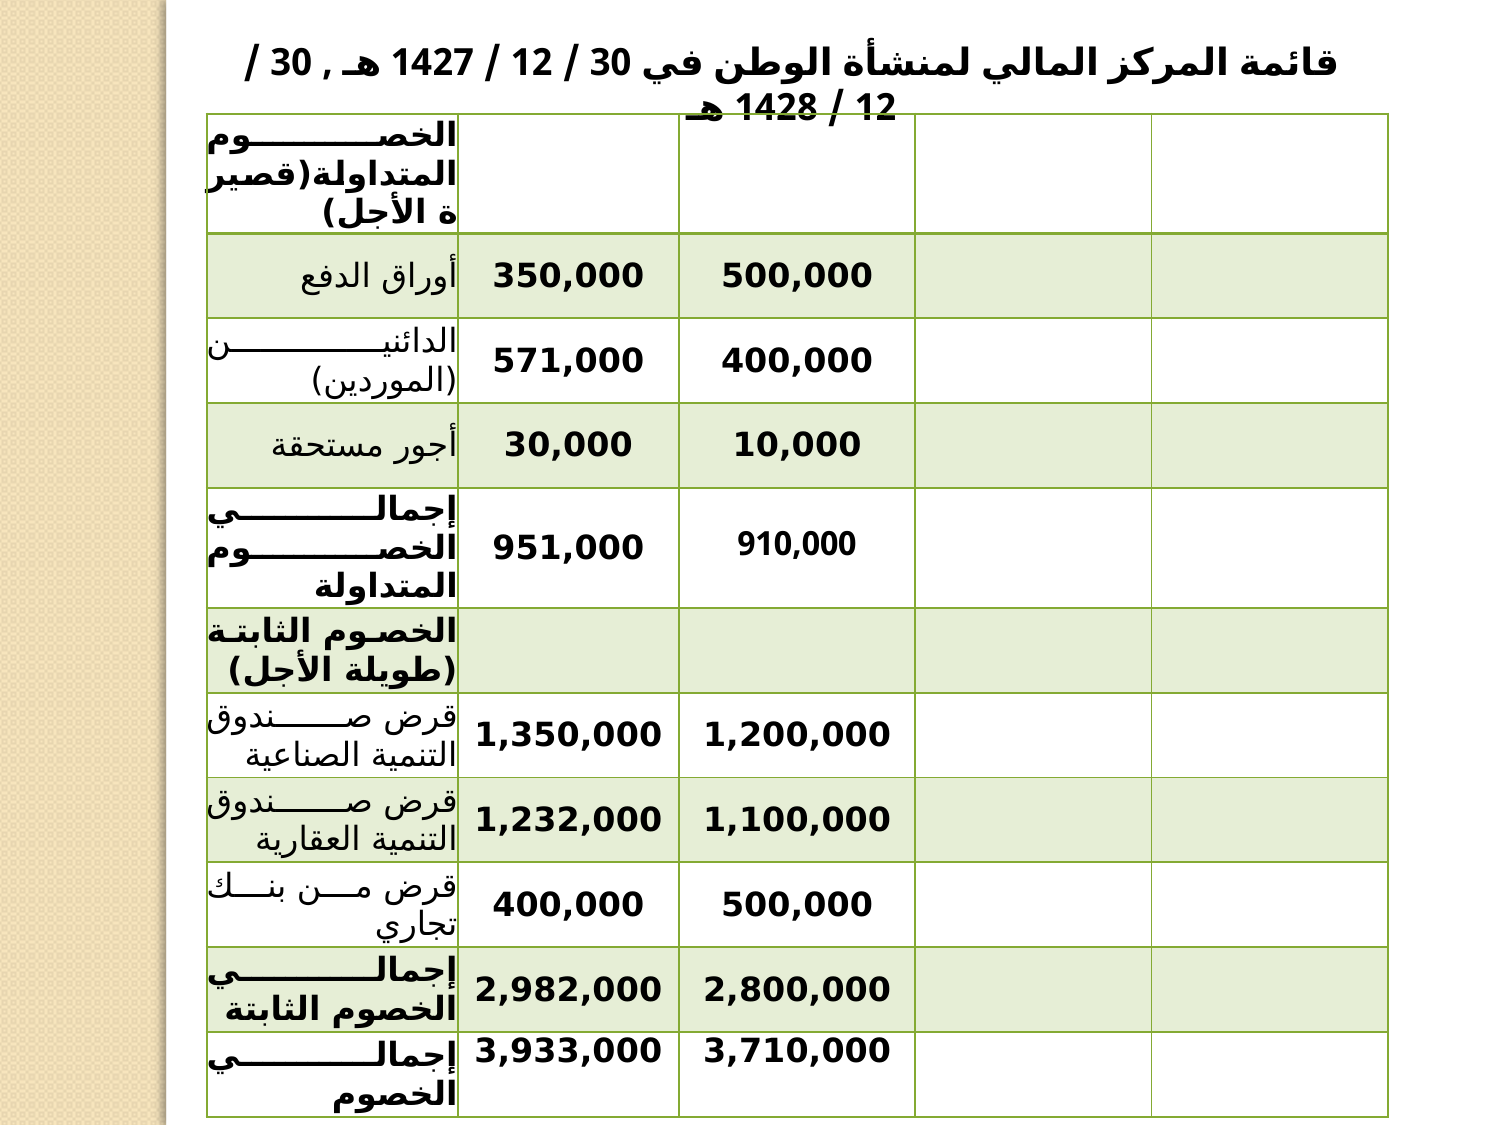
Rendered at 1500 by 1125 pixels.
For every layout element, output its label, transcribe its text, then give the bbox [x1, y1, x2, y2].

table_cell [916, 489, 1151, 607]
table_cell 1,100,000 [680, 778, 914, 861]
table_cell [1152, 863, 1387, 946]
table_header الخصوم المتداولة(قصيرة الأجل) [208, 115, 457, 232]
table_cell 951,000 [459, 489, 678, 607]
table_cell 10,000 [680, 404, 914, 487]
text_box قائمة المركز المالي لمنشأة الوطن في 30 / 12 / 1427 هـ , 30 / 12 / 1428 هـ [206, 30, 1376, 113]
table_cell 500,000 [680, 235, 914, 317]
table_cell قرض من بنك تجاري [208, 863, 457, 946]
table_cell [916, 235, 1151, 317]
table_cell 3,710,000 [680, 1033, 914, 1116]
table_cell 350,000 [459, 235, 678, 317]
table_cell 30,000 [459, 404, 678, 487]
table_cell [1152, 948, 1387, 1031]
table_cell الدائنين (الموردين) [208, 319, 457, 402]
table_cell الخصوم الثابتة (طويلة الأجل) [208, 609, 457, 692]
table_cell [1152, 609, 1387, 692]
table_cell [1152, 1033, 1387, 1116]
table_cell [1152, 404, 1387, 487]
table_cell [916, 778, 1151, 861]
table_cell 1,350,000 [459, 694, 678, 777]
table_cell [916, 319, 1151, 402]
table_cell إجمالي الخصوم الثابتة [208, 948, 457, 1031]
table_header [916, 115, 1151, 232]
table_cell [1152, 778, 1387, 861]
table_cell إجمالي الخصوم المتداولة [208, 489, 457, 607]
table_cell [916, 609, 1151, 692]
table_cell [916, 863, 1151, 946]
table_cell 500,000 [680, 863, 914, 946]
table_cell 400,000 [680, 319, 914, 402]
table_header [459, 115, 678, 232]
table_cell [1152, 319, 1387, 402]
table_cell 400,000 [459, 863, 678, 946]
table_cell إجمالي الخصوم [208, 1033, 457, 1116]
table_cell قرض صندوق التنمية الصناعية [208, 694, 457, 777]
table_cell [680, 609, 914, 692]
table_cell 2,982,000 [459, 948, 678, 1031]
table_cell 1,232,000 [459, 778, 678, 861]
table_cell [916, 404, 1151, 487]
table_cell [916, 1033, 1151, 1116]
table_cell [1152, 235, 1387, 317]
table_cell 2,800,000 [680, 948, 914, 1031]
table_cell [459, 609, 678, 692]
table_cell 571,000 [459, 319, 678, 402]
table_cell 1,200,000 [680, 694, 914, 777]
table_cell 910,000 [680, 489, 914, 607]
table_cell أوراق الدفع [208, 235, 457, 317]
table_cell أجور مستحقة [208, 404, 457, 487]
table_cell 3,933,000 [459, 1033, 678, 1116]
table_header [680, 115, 914, 232]
table_cell قرض صندوق التنمية العقارية [208, 778, 457, 861]
table_cell [916, 948, 1151, 1031]
table_cell [1152, 694, 1387, 777]
table_cell [916, 694, 1151, 777]
table_header [1152, 115, 1387, 232]
table_cell [1152, 489, 1387, 607]
